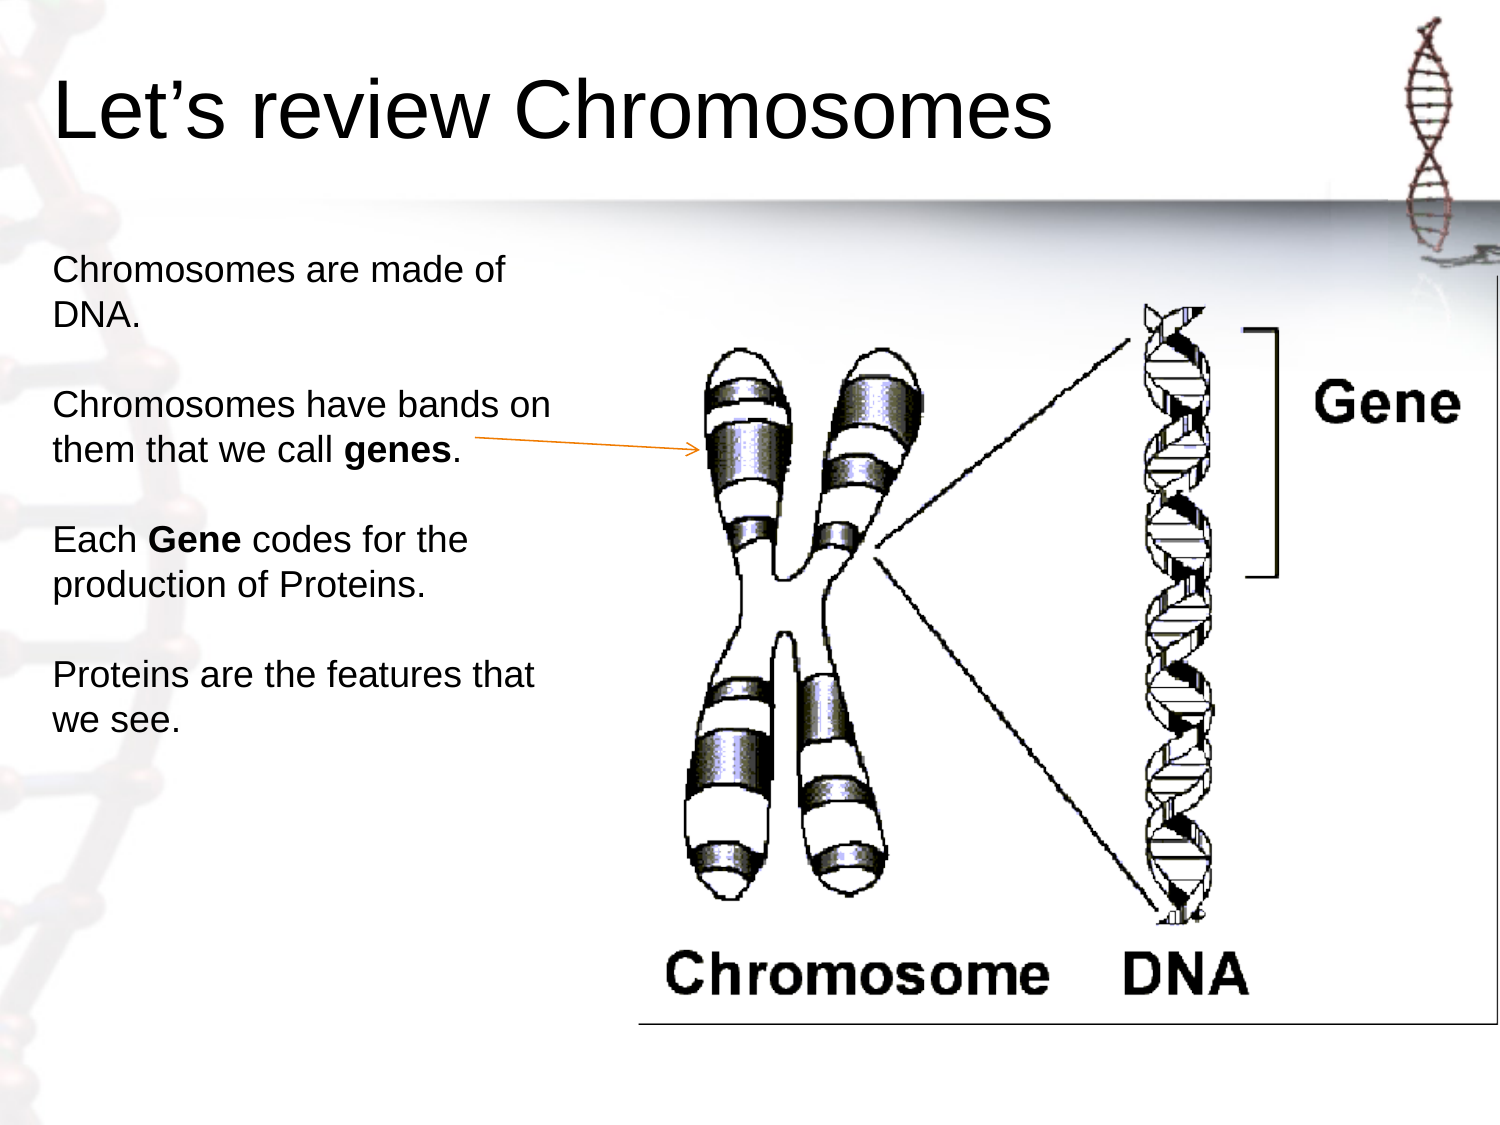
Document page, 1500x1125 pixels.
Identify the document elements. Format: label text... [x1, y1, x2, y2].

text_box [474, 437, 701, 451]
text_box Chromosomes are made of DNA. Chromosomes have bands on them that we call genes. Each Gene codes for the production of Proteins. Proteins are the features that we see. [37, 237, 575, 748]
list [637, 274, 1500, 1026]
title Let’s review Chromosomes [37, 27, 1381, 182]
picture [0, 0, 1500, 1125]
